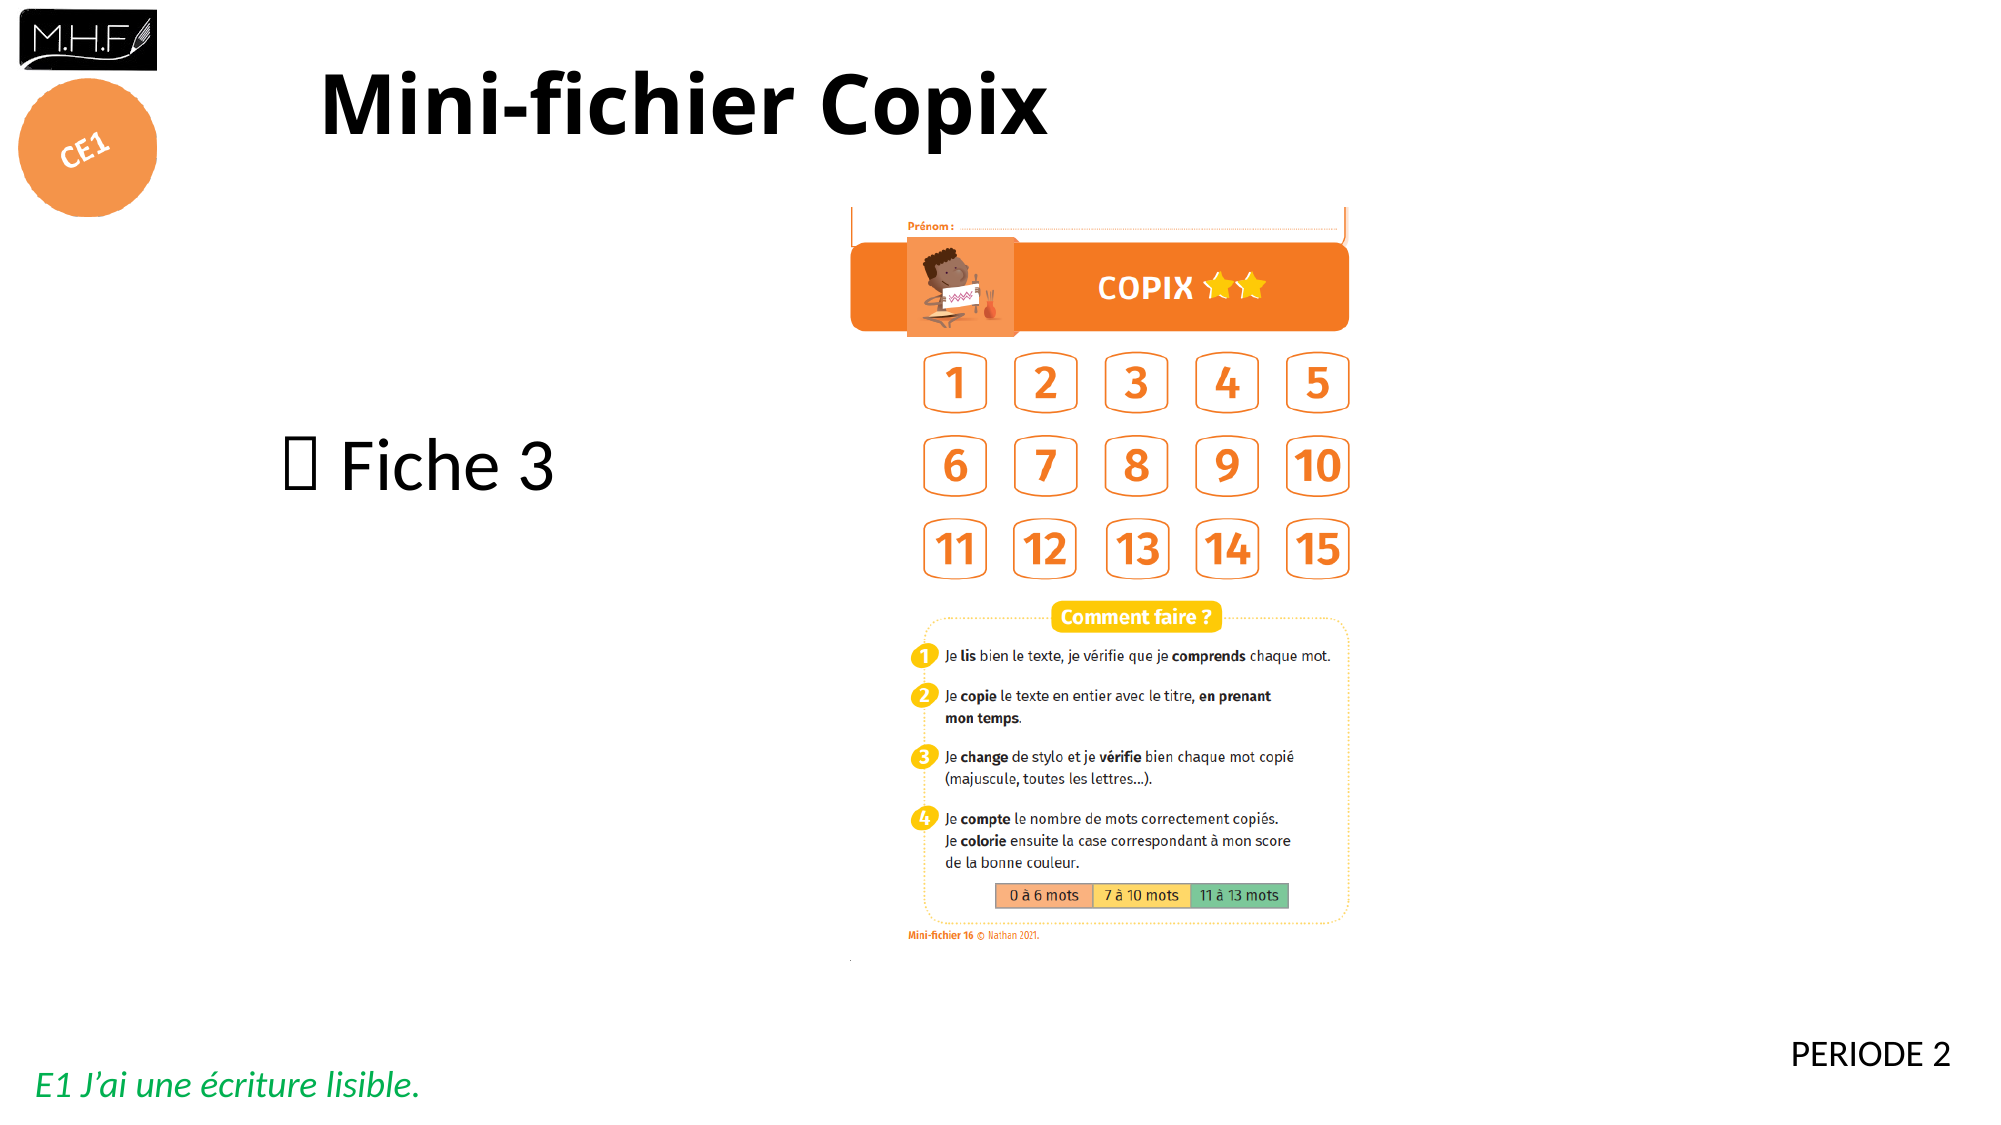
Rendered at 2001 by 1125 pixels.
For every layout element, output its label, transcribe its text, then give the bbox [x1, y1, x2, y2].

picture [850, 207, 1413, 961]
text_box Mini-fichier Copix [303, 7, 1549, 208]
picture [18, 78, 157, 218]
text_box  Fiche 3 [263, 408, 850, 648]
picture [16, 7, 157, 74]
text_box E1 J’ai une écriture lisible. [19, 1052, 646, 1125]
text_box PERIODE 2 [1362, 1021, 1967, 1082]
